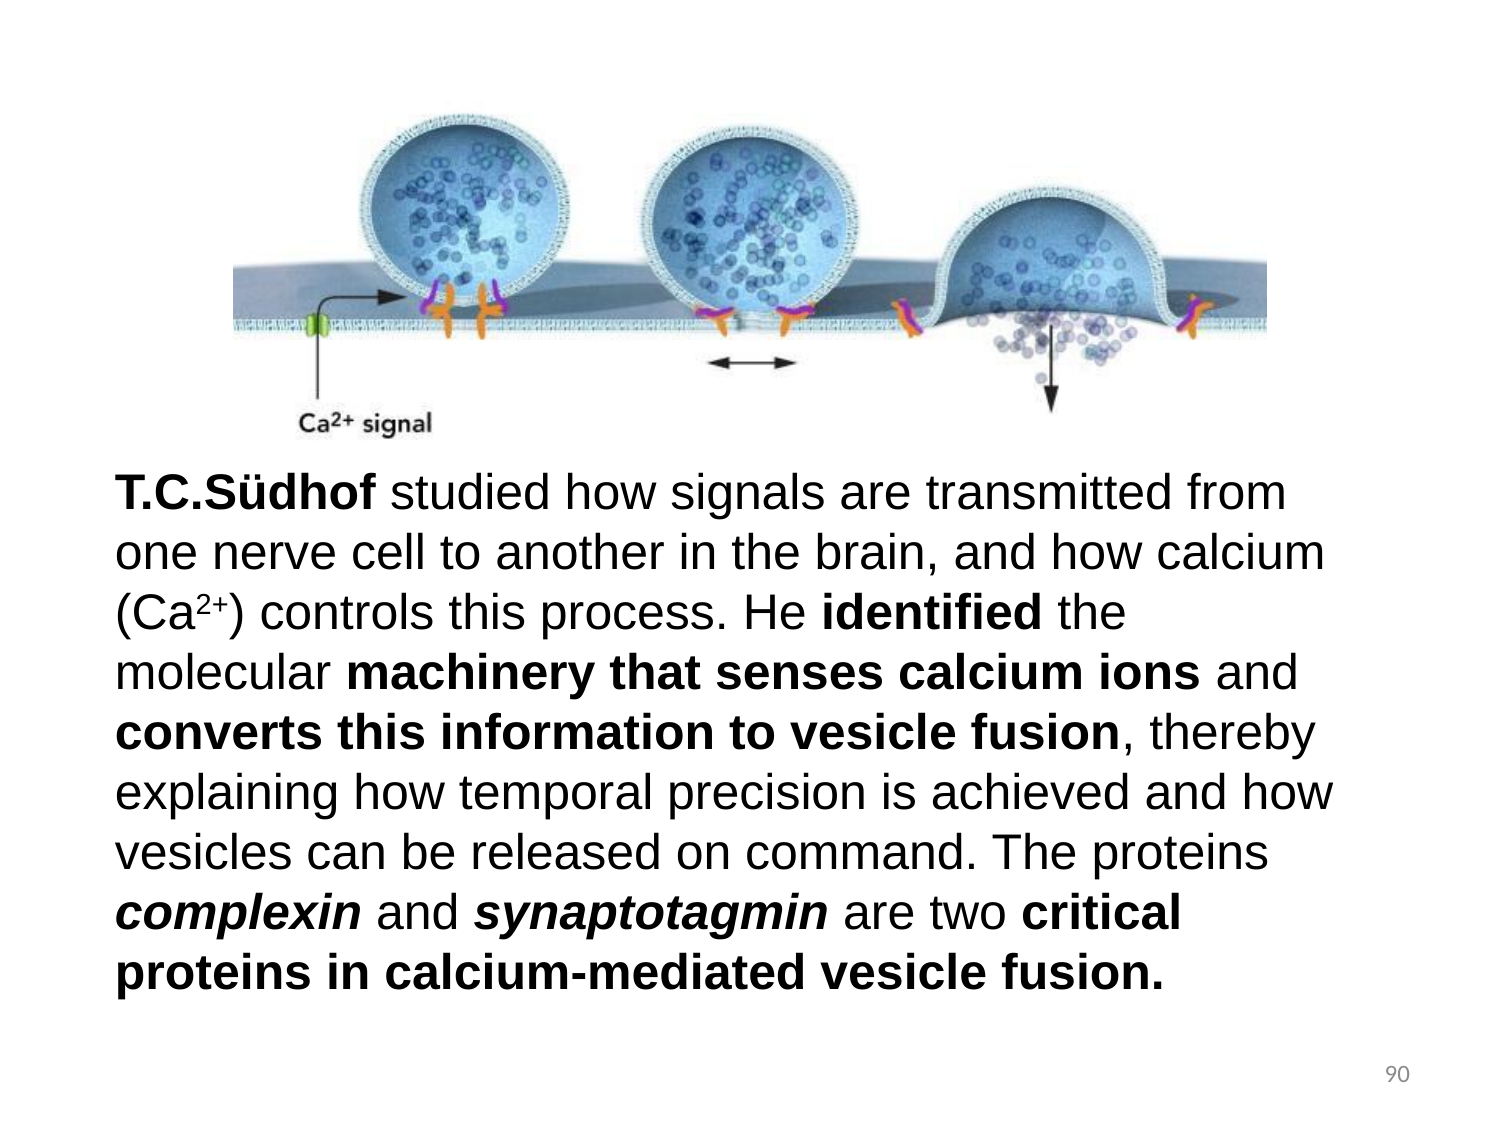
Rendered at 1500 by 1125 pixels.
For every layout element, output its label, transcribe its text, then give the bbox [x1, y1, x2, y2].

slide_number 90 [1074, 1042, 1425, 1103]
text_box T.C.Südhof studied how signals are transmitted from one nerve cell to another in the brain, and how calcium (Ca2+) controls this process. He identified the molecular machinery that senses calcium ions and converts this information to vesicle fusion, thereby explaining how temporal precision is achieved and how vesicles can be released on command. The proteins complexin and synaptotagmin are two critical proteins in calcium-mediated vesicle fusion. [100, 451, 1365, 1007]
picture [233, 89, 1267, 467]
